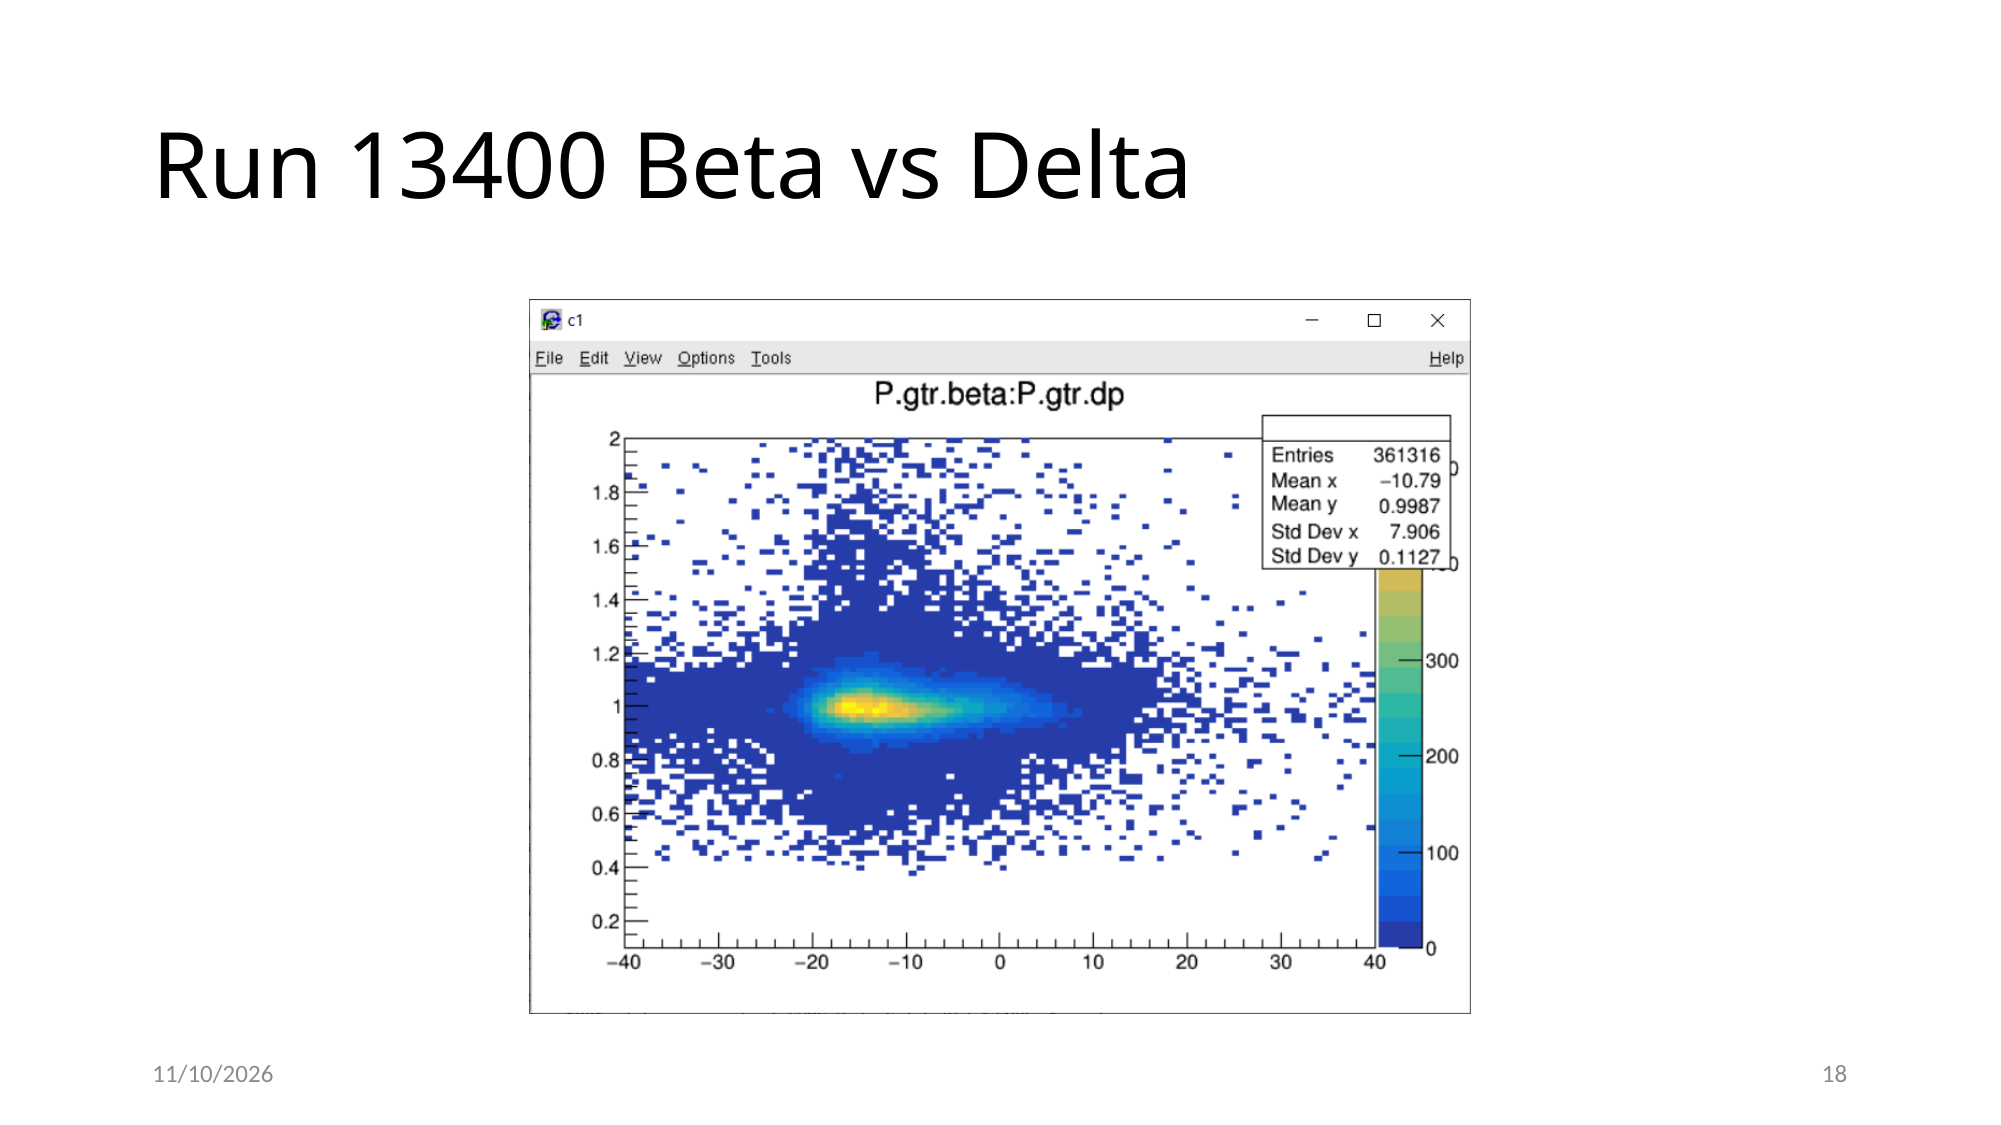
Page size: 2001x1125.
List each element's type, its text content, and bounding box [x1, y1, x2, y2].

title Run 13400 Beta vs Delta [137, 59, 1863, 278]
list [529, 299, 1471, 1014]
slide_number 18 [1412, 1042, 1863, 1103]
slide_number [137, 1042, 588, 1103]
